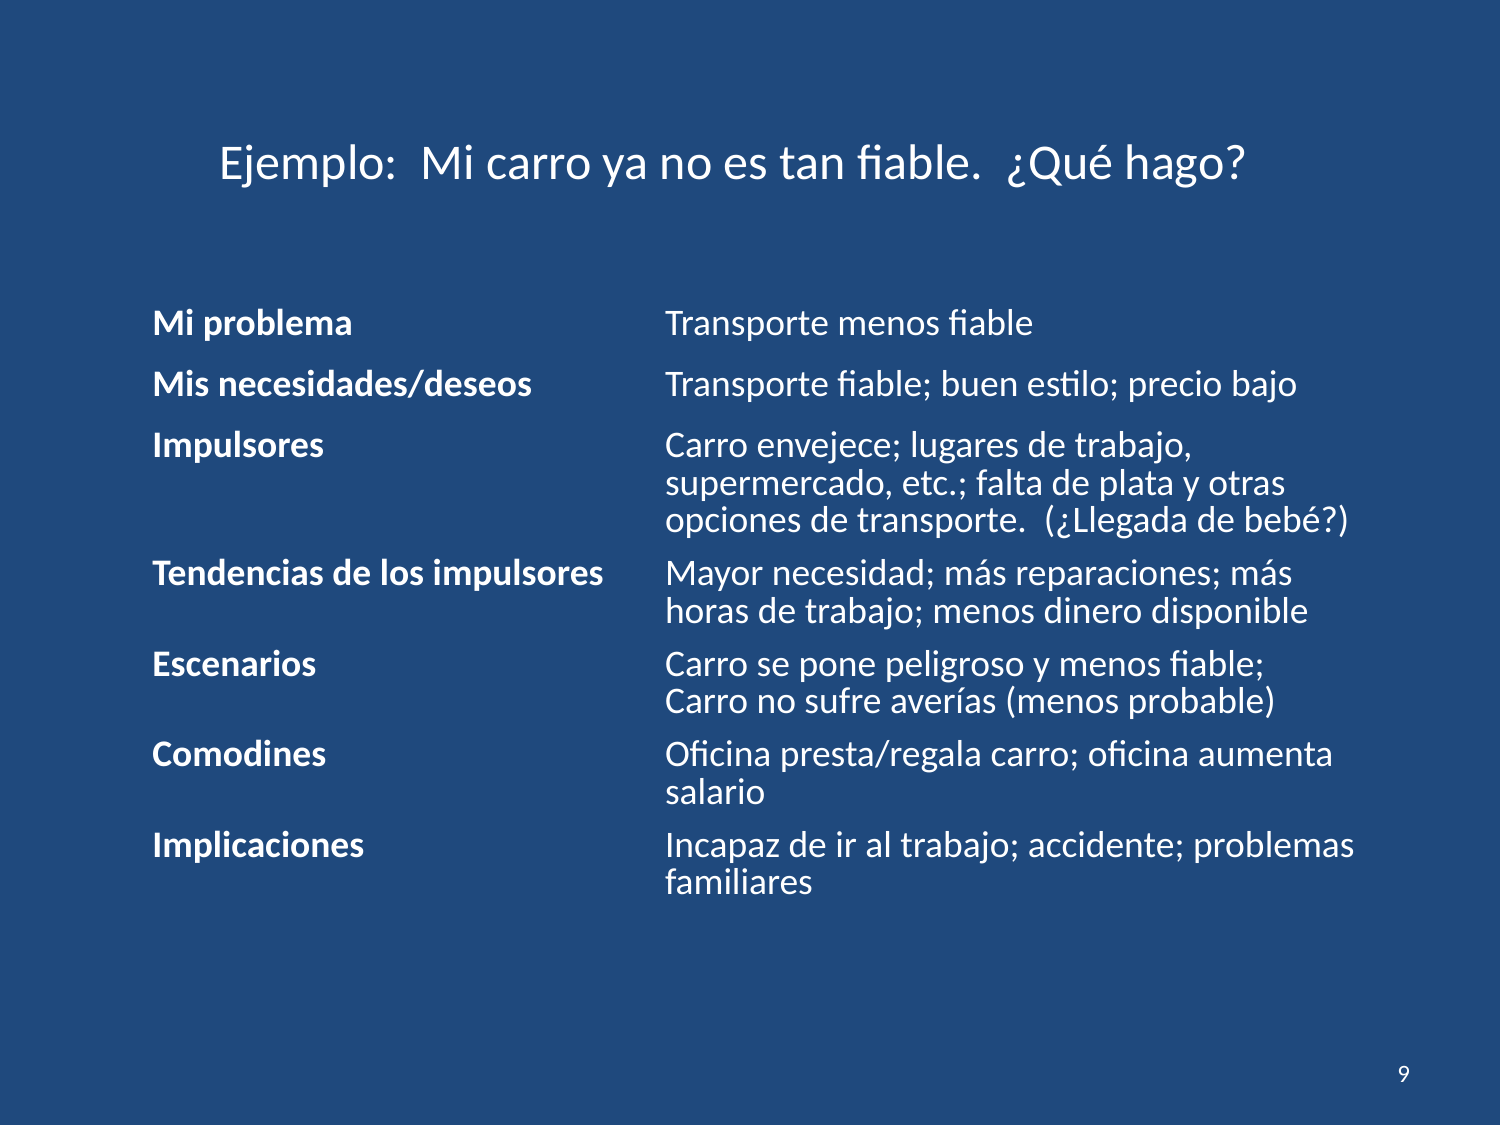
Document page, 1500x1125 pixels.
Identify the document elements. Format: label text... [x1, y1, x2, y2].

table_cell Mayor necesidad; más reparaciones; más horas de trabajo; menos dinero disponible [650, 550, 1400, 640]
table_cell Transporte fiable; buen estilo; precio bajo [650, 361, 1400, 422]
table_cell Oficina presta/regala carro; oficina aumenta salario [650, 731, 1400, 822]
table_header Mi problema [137, 300, 650, 361]
table_cell Escenarios [137, 640, 650, 731]
table_cell Tendencias de los impulsores [137, 550, 650, 640]
table_cell Comodines [137, 731, 650, 822]
table_header Transporte menos fiable [650, 300, 1400, 361]
table_cell Implicaciones [137, 822, 650, 912]
table_cell Impulsores [137, 422, 650, 550]
slide_number 9 [1074, 1042, 1425, 1103]
table_cell Carro envejece; lugares de trabajo, supermercado, etc.; falta de plata y otras opciones de transporte. (¿Llegada de bebé?) [650, 422, 1400, 550]
table_cell Carro se pone peligroso y menos fiable; Carro no sufre averías (menos probable) [650, 640, 1400, 731]
table_cell Incapaz de ir al trabajo; accidente; problemas familiares [650, 822, 1400, 912]
table_cell Mis necesidades/deseos [137, 361, 650, 422]
text_box Ejemplo: Mi carro ya no es tan fiable. ¿Qué hago? [204, 122, 1263, 198]
